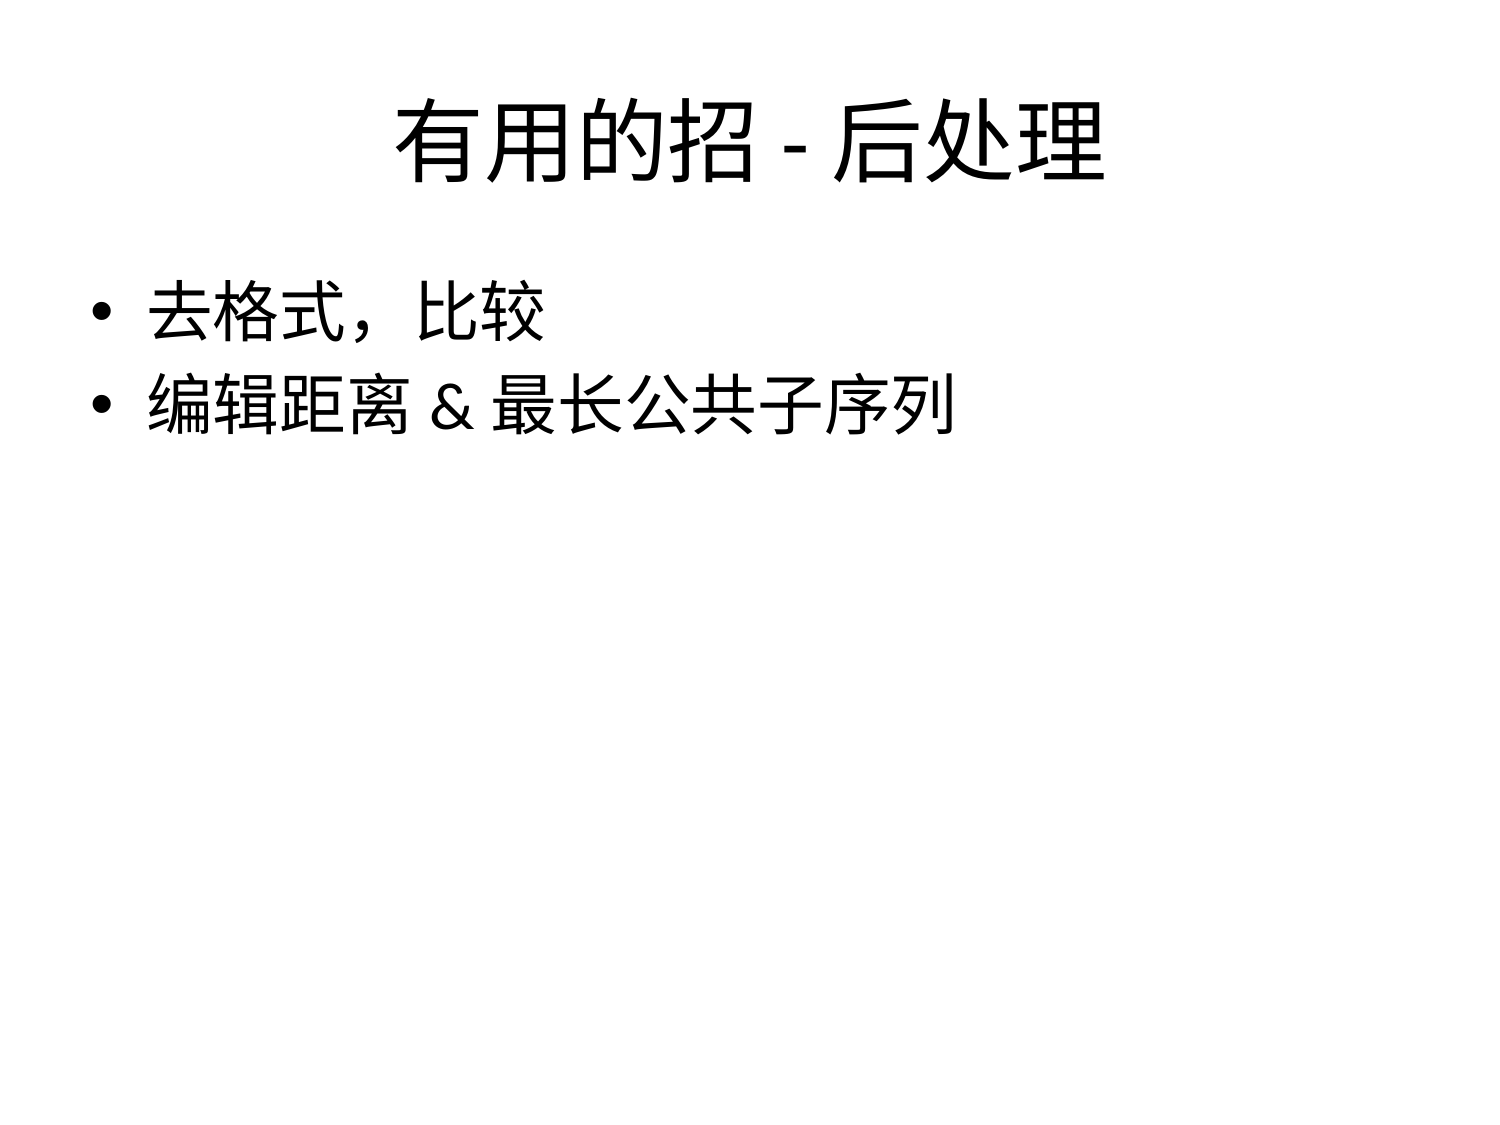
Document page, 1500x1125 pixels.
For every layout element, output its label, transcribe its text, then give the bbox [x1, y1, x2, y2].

title 有用的招-后处理 [75, 45, 1425, 233]
list 去格式，比较 编辑距离&最长公共子序列 [75, 262, 1425, 1005]
